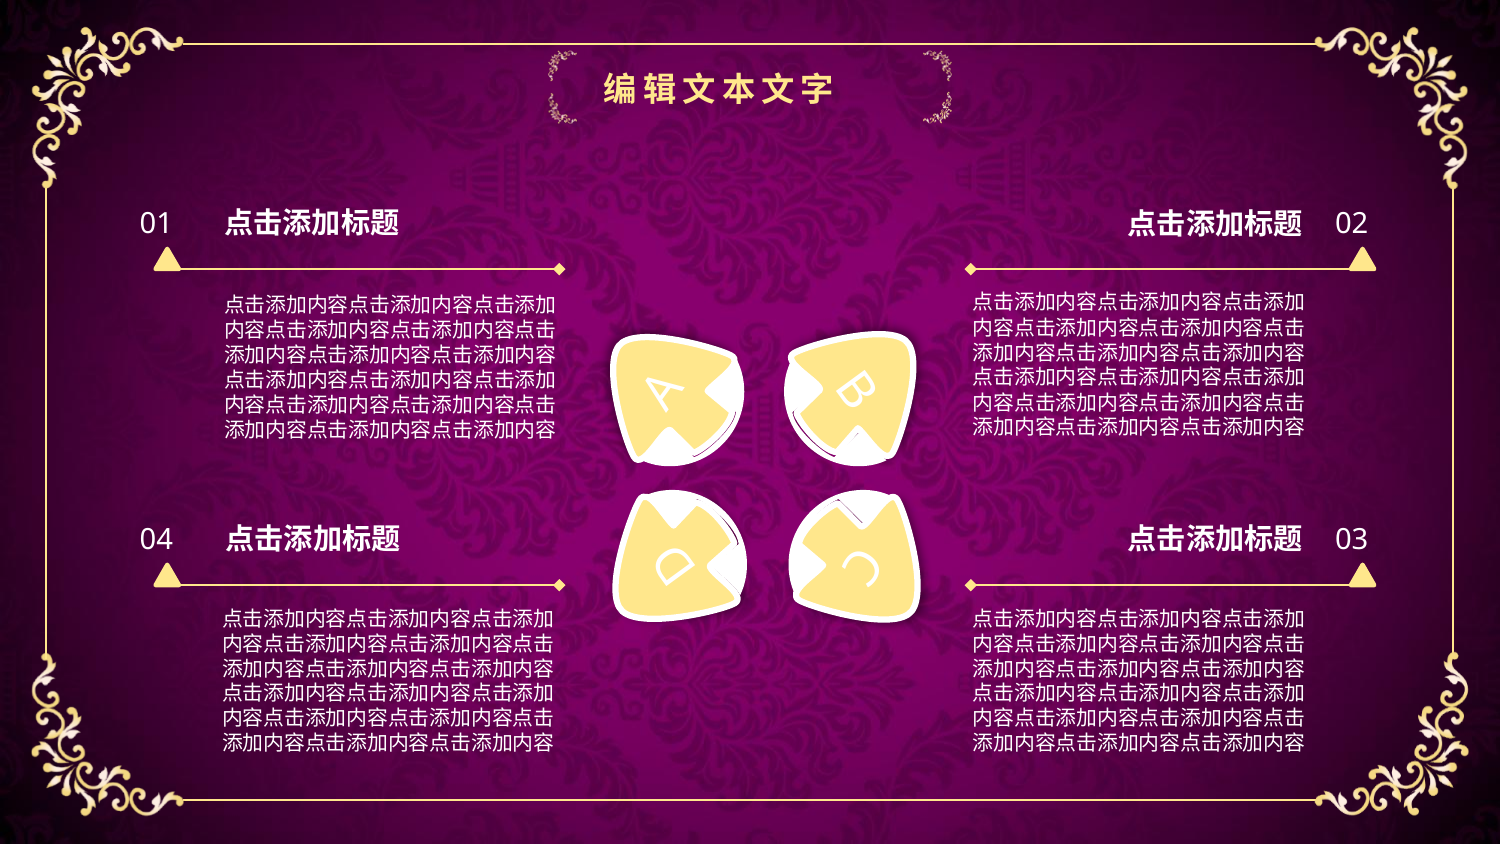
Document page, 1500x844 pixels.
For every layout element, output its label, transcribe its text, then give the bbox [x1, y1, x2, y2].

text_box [123, 197, 588, 451]
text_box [601, 489, 748, 634]
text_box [123, 513, 586, 765]
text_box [941, 197, 1385, 449]
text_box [783, 320, 929, 467]
text_box 编辑文本文字 [588, 61, 911, 116]
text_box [599, 321, 745, 467]
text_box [941, 513, 1385, 765]
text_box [788, 489, 932, 635]
picture [0, 0, 1500, 844]
